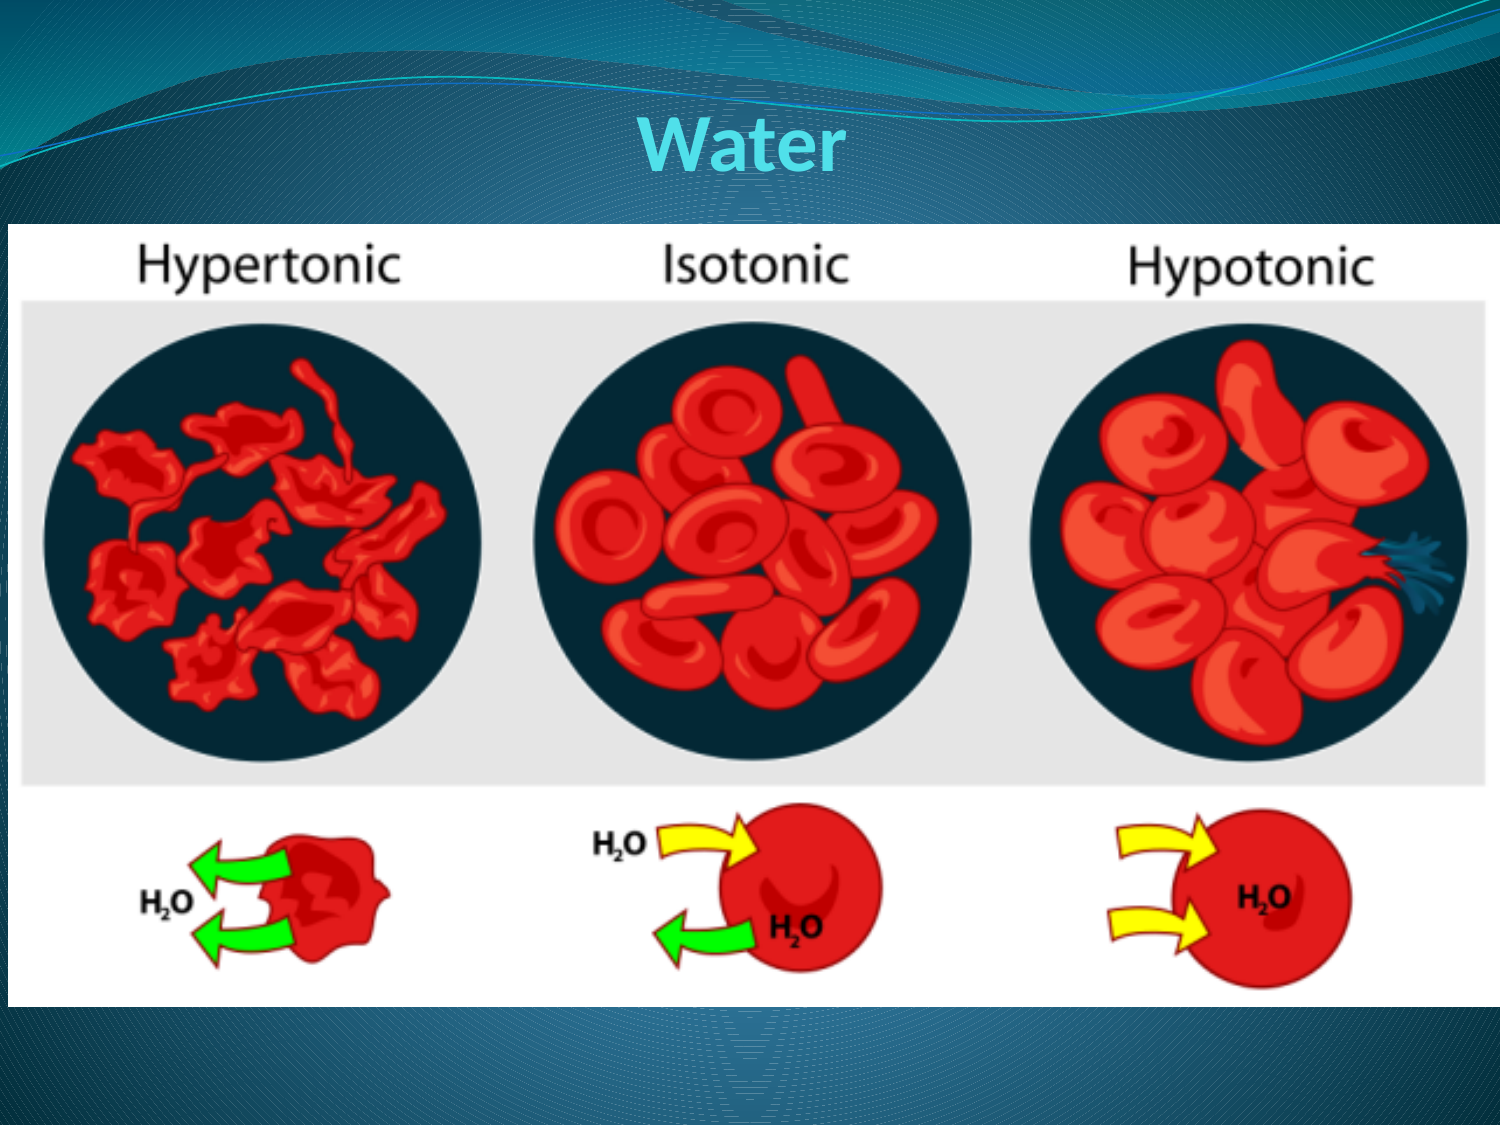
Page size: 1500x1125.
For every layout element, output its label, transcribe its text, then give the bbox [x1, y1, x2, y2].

title Water [99, 87, 1388, 223]
picture [8, 224, 1500, 1008]
